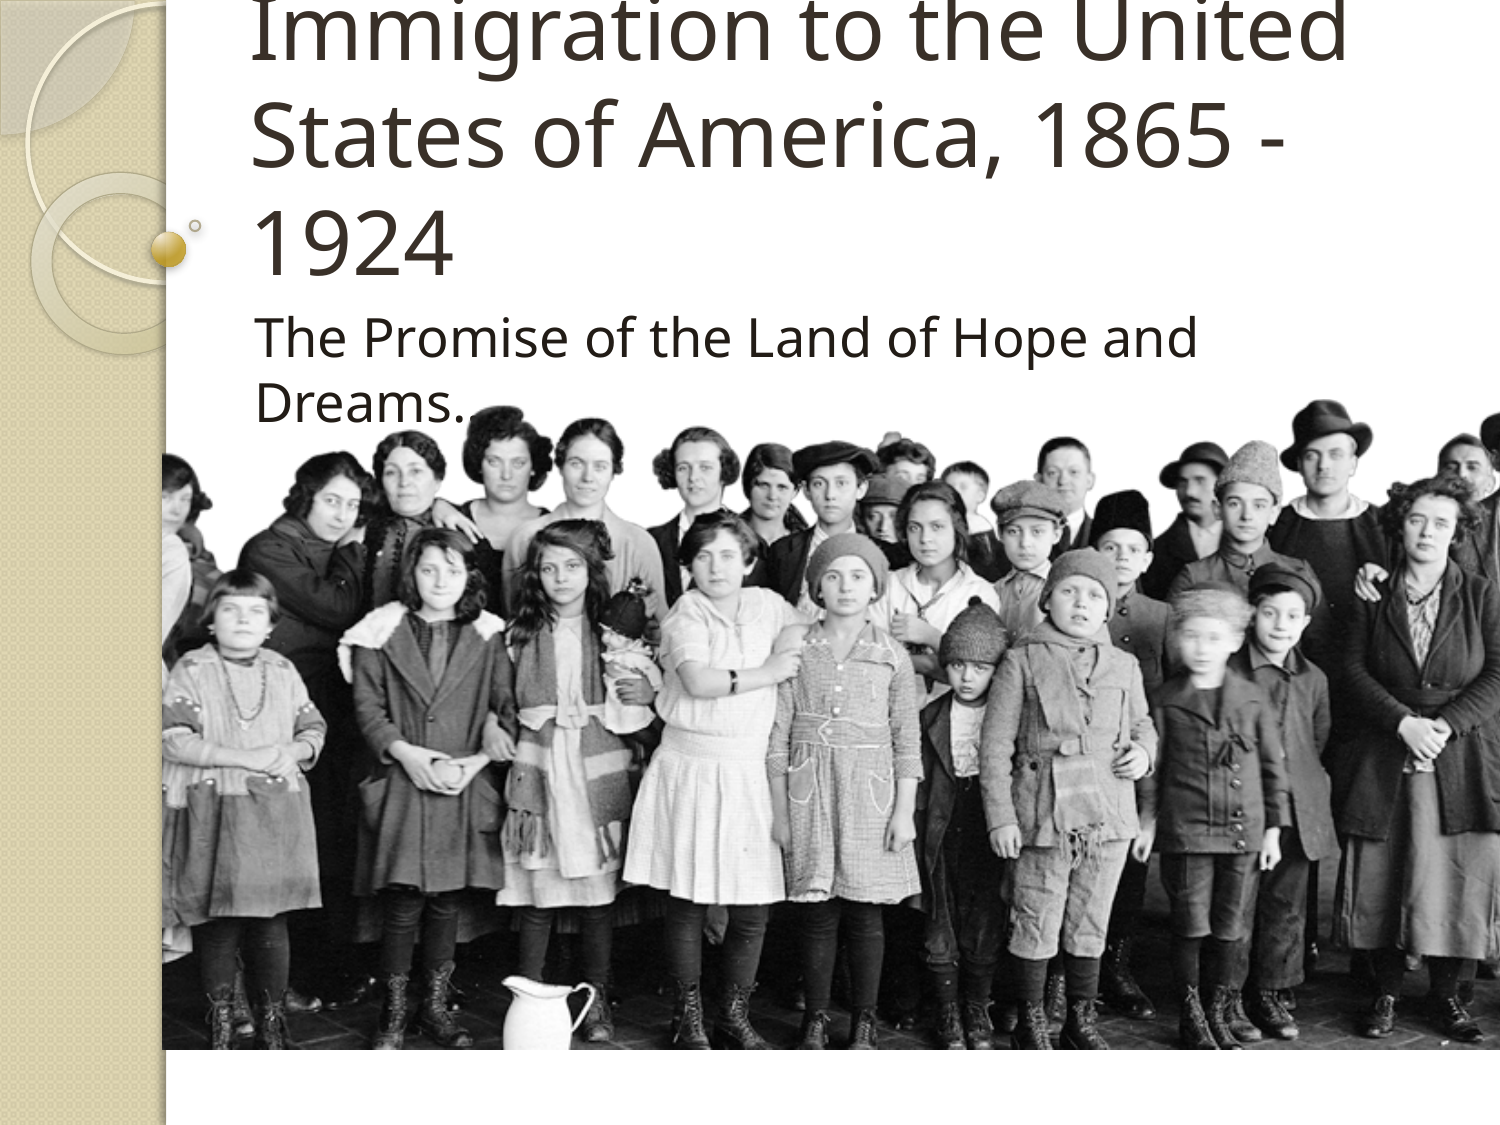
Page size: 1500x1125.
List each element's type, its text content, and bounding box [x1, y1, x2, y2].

title Immigration to the United States of America, 1865 - 1924 [234, 59, 1450, 301]
subtitle The Promise of the Land of Hope and Dreams… [234, 303, 1450, 396]
picture [162, 399, 1500, 1051]
